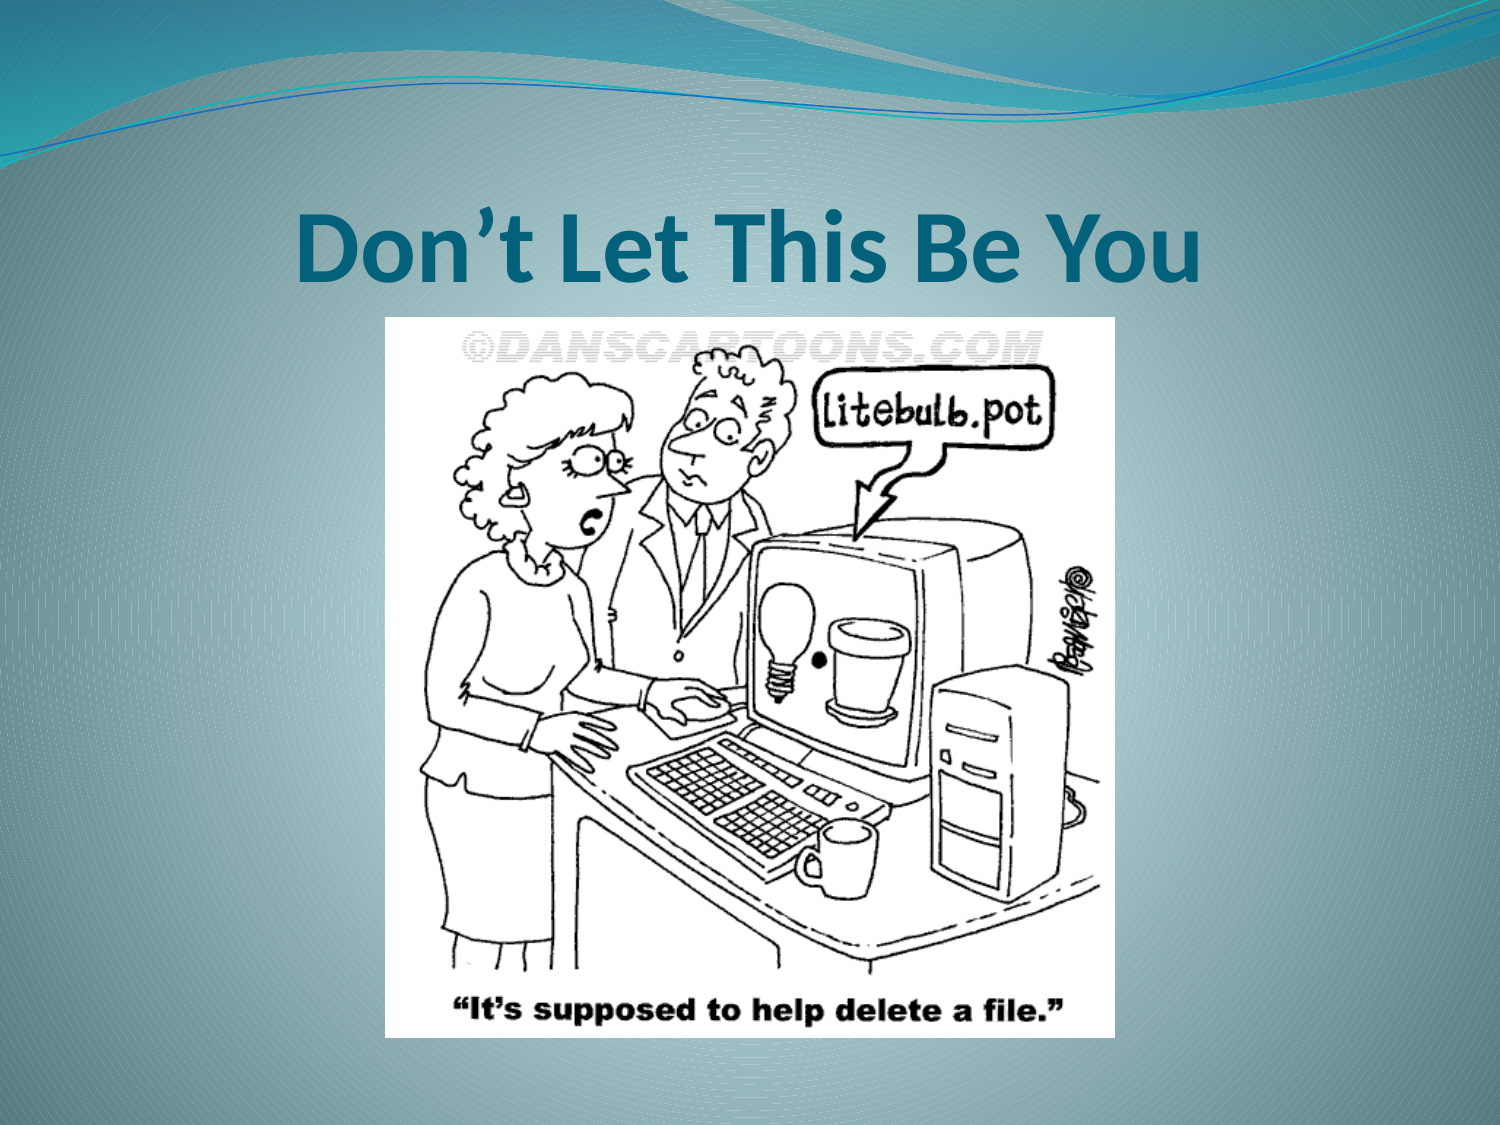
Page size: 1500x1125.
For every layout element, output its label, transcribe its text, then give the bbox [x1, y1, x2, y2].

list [385, 317, 1115, 1038]
title Don’t Let This Be You [75, 115, 1425, 303]
